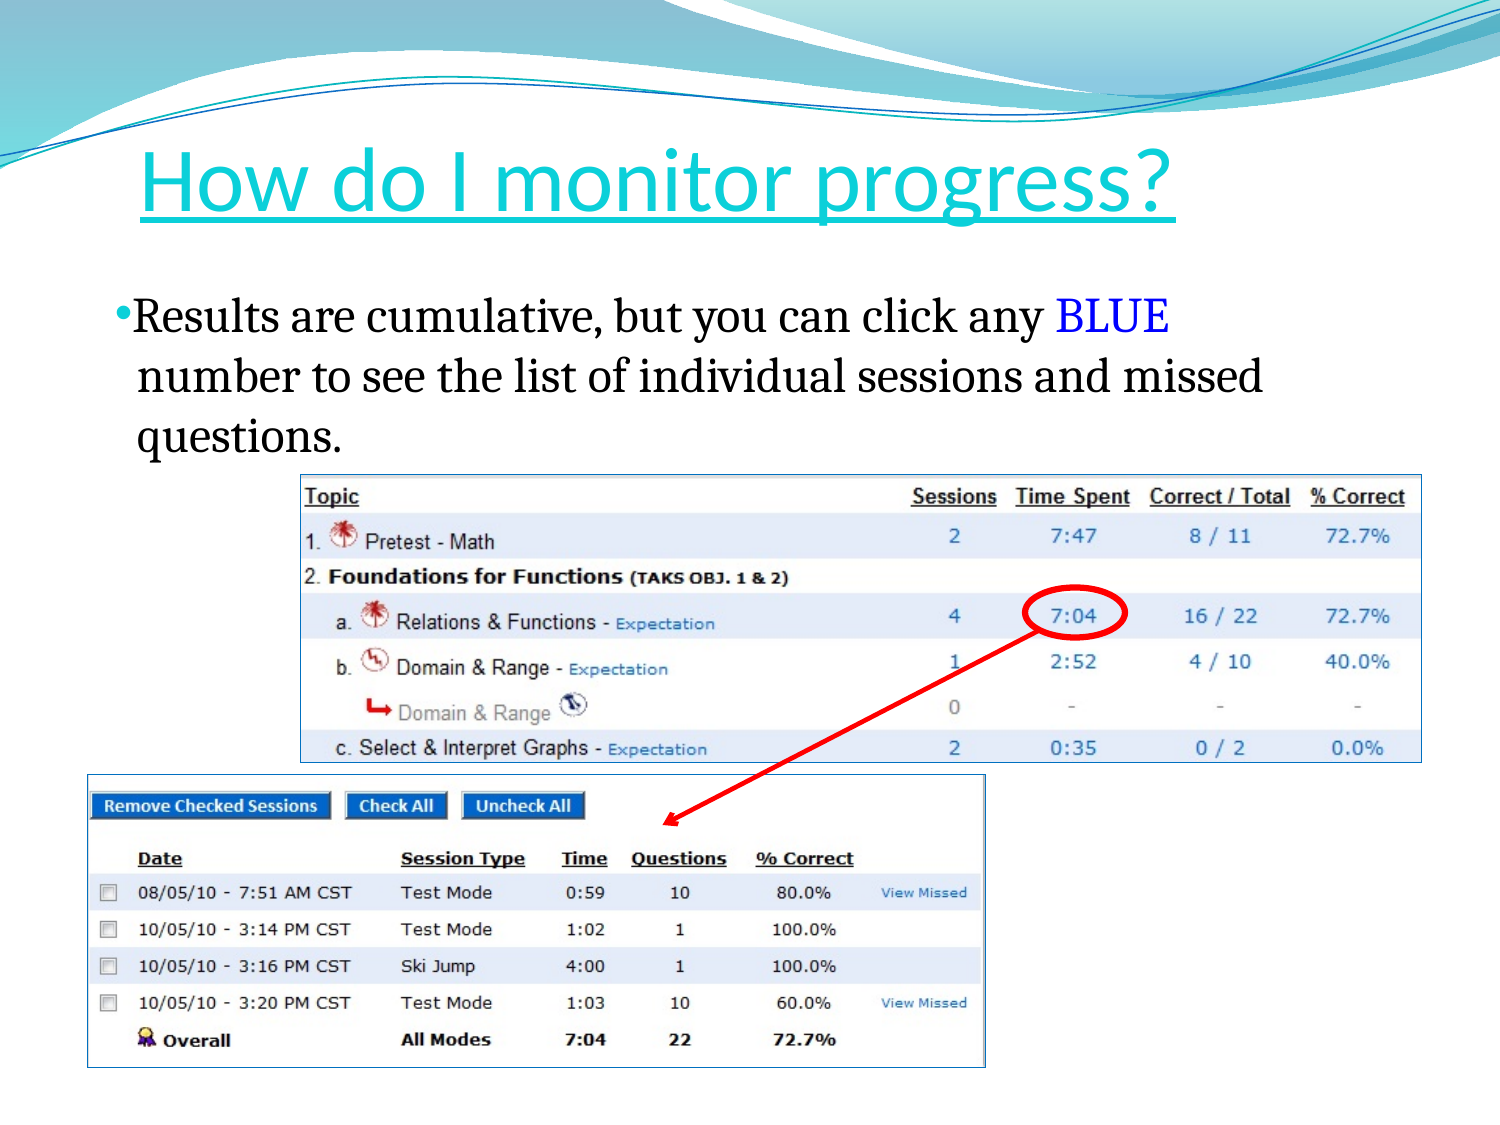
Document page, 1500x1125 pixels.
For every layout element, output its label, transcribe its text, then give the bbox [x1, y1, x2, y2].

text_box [753, 538, 949, 917]
text_box Results are cumulative, but you can click any BLUE number to see the list of individual sessions and missed questions. [99, 274, 1350, 515]
picture [87, 774, 987, 1069]
text_box How do I monitor progress? [124, 112, 1325, 274]
picture [299, 474, 1423, 763]
